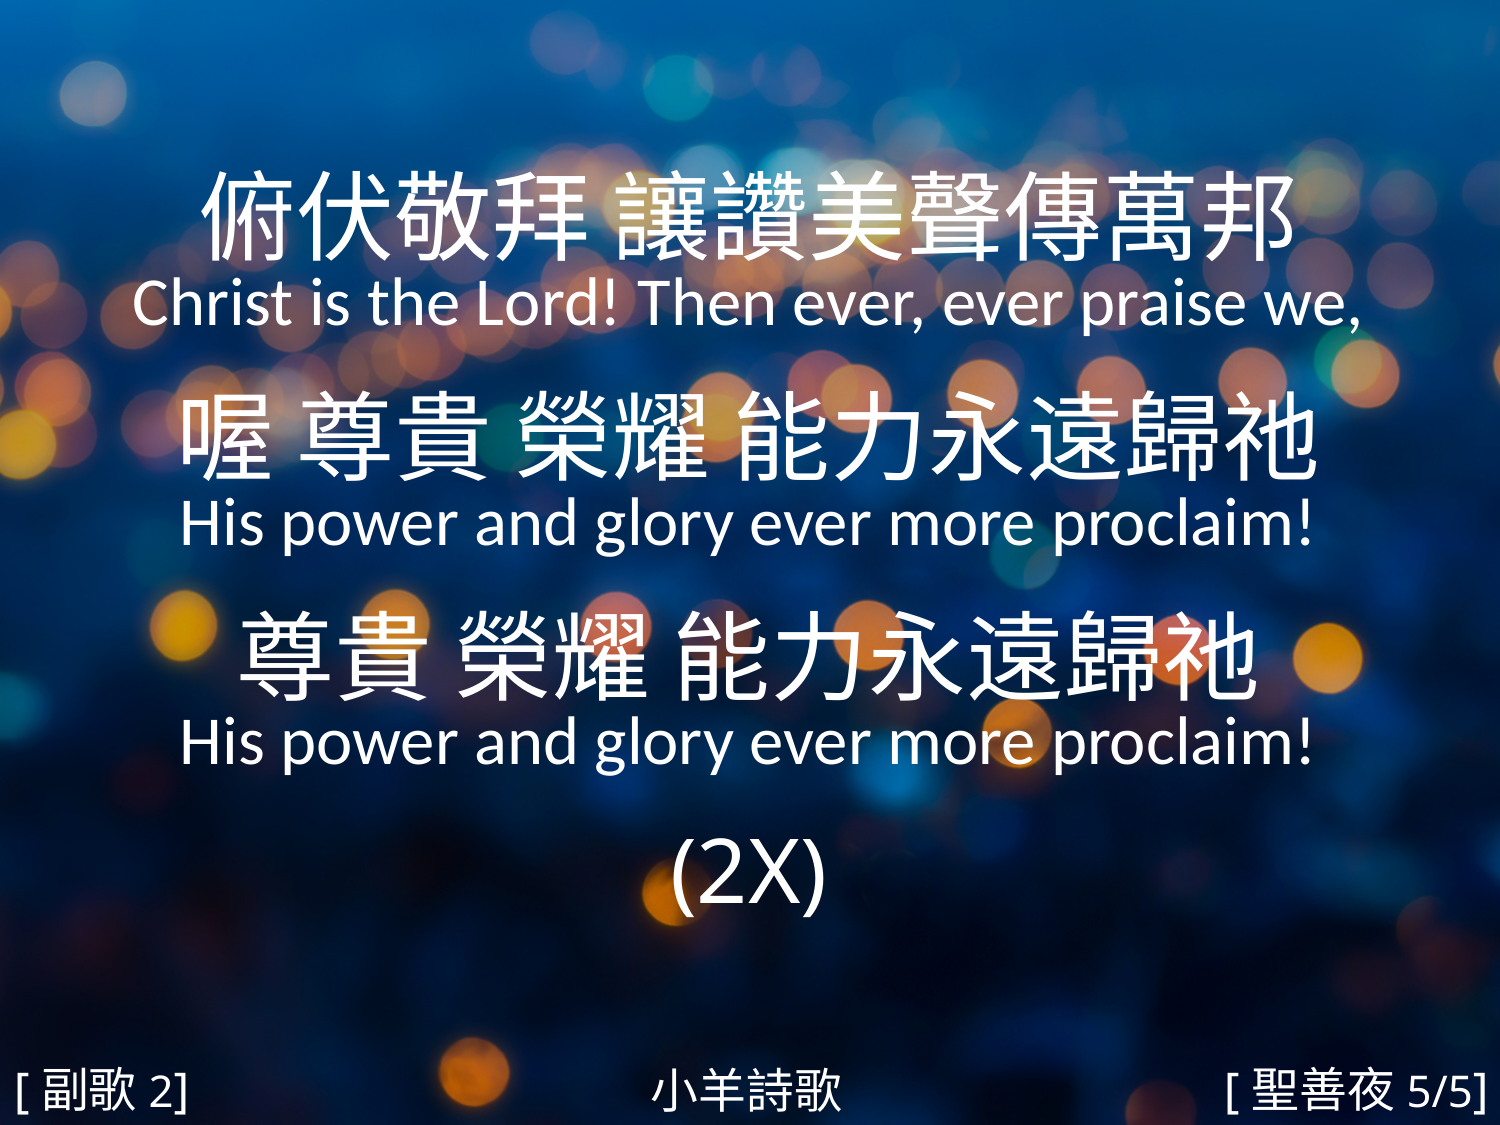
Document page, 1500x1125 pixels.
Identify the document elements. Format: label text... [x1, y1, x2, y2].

text_box [聖善夜5/5] [933, 1052, 1500, 1125]
picture [0, 0, 1500, 1053]
subtitle 小羊詩歌 [258, 1053, 933, 1125]
text_box 俯伏敬拜 讓讚美聲傳萬邦 Christ is the Lord! Then ever, ever praise we, 喔 尊貴 榮耀 能力永遠歸祂 His power and glory ever more proclaim! 尊貴 榮耀 能力永遠歸祂 His power and glory ever more proclaim! (2X) [0, 171, 1499, 763]
text_box [副歌2] [0, 1052, 258, 1125]
